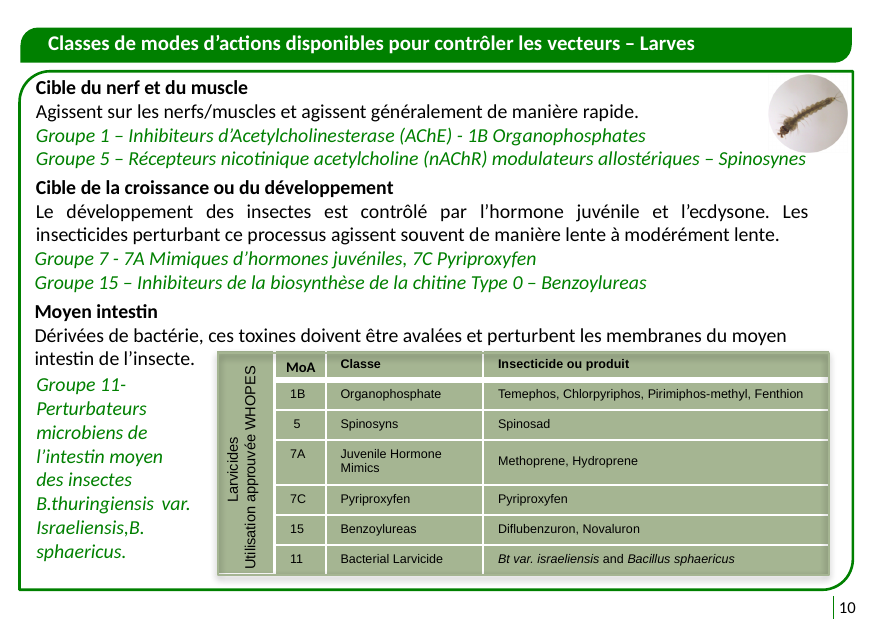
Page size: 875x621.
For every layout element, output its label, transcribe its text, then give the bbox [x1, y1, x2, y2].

text_box [206, 69, 855, 592]
text_box [18, 25, 854, 65]
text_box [823, 589, 872, 621]
text_box [214, 348, 276, 354]
text_box [17, 87, 21, 592]
text_box Classes de modes d’actions disponibles pour contrôler les vecteurs – Larves [33, 22, 839, 62]
text_box [217, 352, 830, 576]
picture [768, 74, 848, 153]
text_box Cible du nerf et du muscle Agissent sur les nerfs/muscles et agissent généralement de manière rapide. Groupe 1 – Inhibiteurs d’Acetylcholinesterase (AChE) - 1B Organophosphates Groupe 5 – Récepteurs nicotinique acetylcholine (nAChR) modulateurs allostériques – Spinosynes Cible de la croissance ou du développement Le développement des insectes est contrôlé par l’hormone juvénile et l’ecdysone. Les insecticides perturbant ce processus agissent souvent de manière lente à modérément lente. [21, 67, 825, 238]
text_box Groupe 7 - 7A Mimiques d’hormones juvéniles, 7C Pyriproxyfen Groupe 15 – Inhibiteurs de la biosynthèse de la chitine Type 0 – Benzoylureas Moyen intestin Dérivées de bactérie, ces toxines doivent être avalées et perturbent les membranes du moyen intestin de l’insecte. [19, 238, 852, 378]
text_box Groupe 11- Perturbateurs microbiens de l’intestin moyen des insectes B.thuringiensis var. Israeliensis,B. sphaericus. [21, 341, 206, 594]
